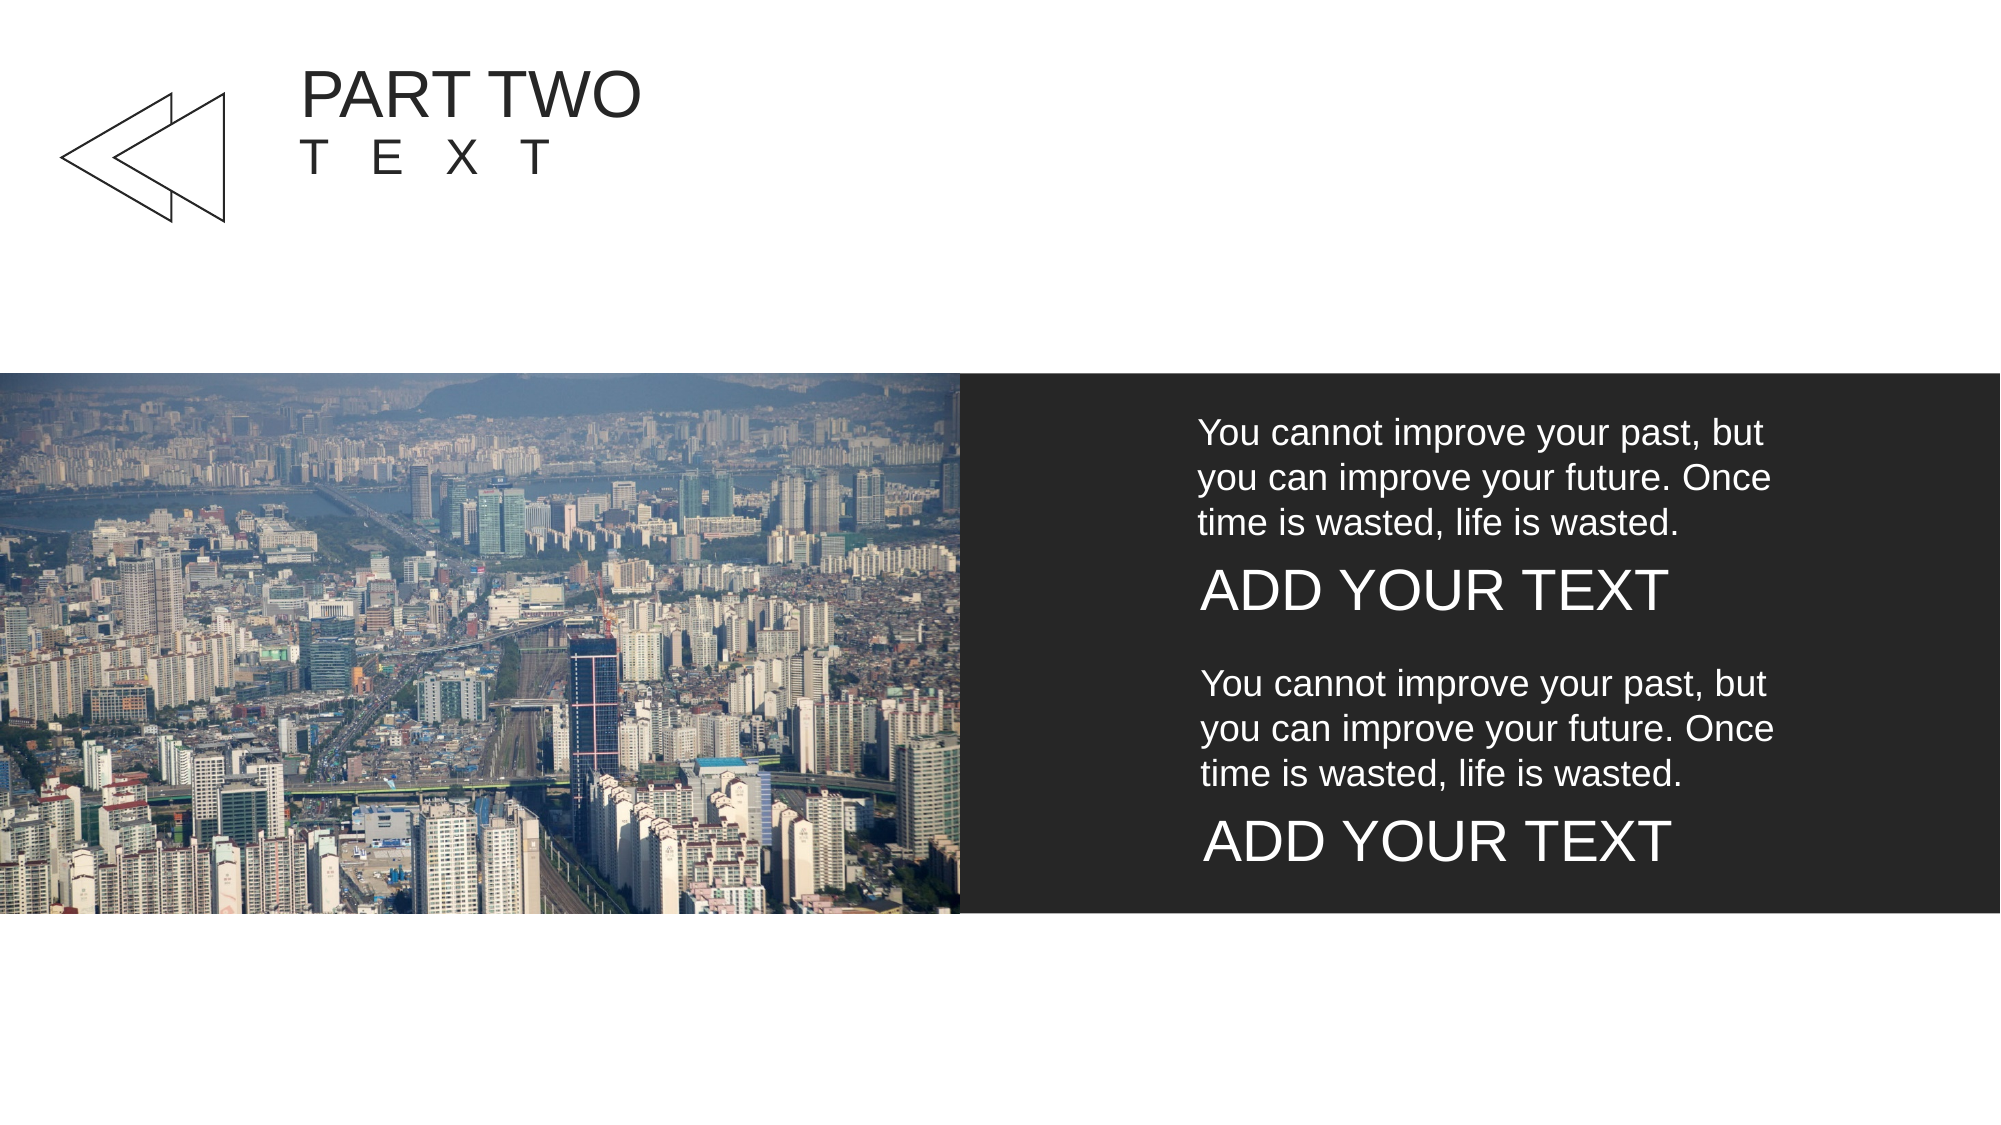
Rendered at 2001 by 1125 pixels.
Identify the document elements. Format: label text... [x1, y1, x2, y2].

text_box PART TWO [285, 42, 659, 138]
text_box ADD YOUR TEXT [1188, 802, 1689, 881]
picture [0, 373, 960, 914]
text_box You cannot improve your past, but you can improve your future. Once time is wasted, life is wasted. [1185, 652, 1792, 802]
text_box You cannot improve your past, but you can improve your future. Once time is wasted, life is wasted. [1182, 400, 1789, 551]
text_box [61, 93, 224, 222]
text_box ADD YOUR TEXT [1185, 551, 1686, 630]
text_box [959, 372, 2000, 914]
text_box T E X T [284, 117, 566, 192]
